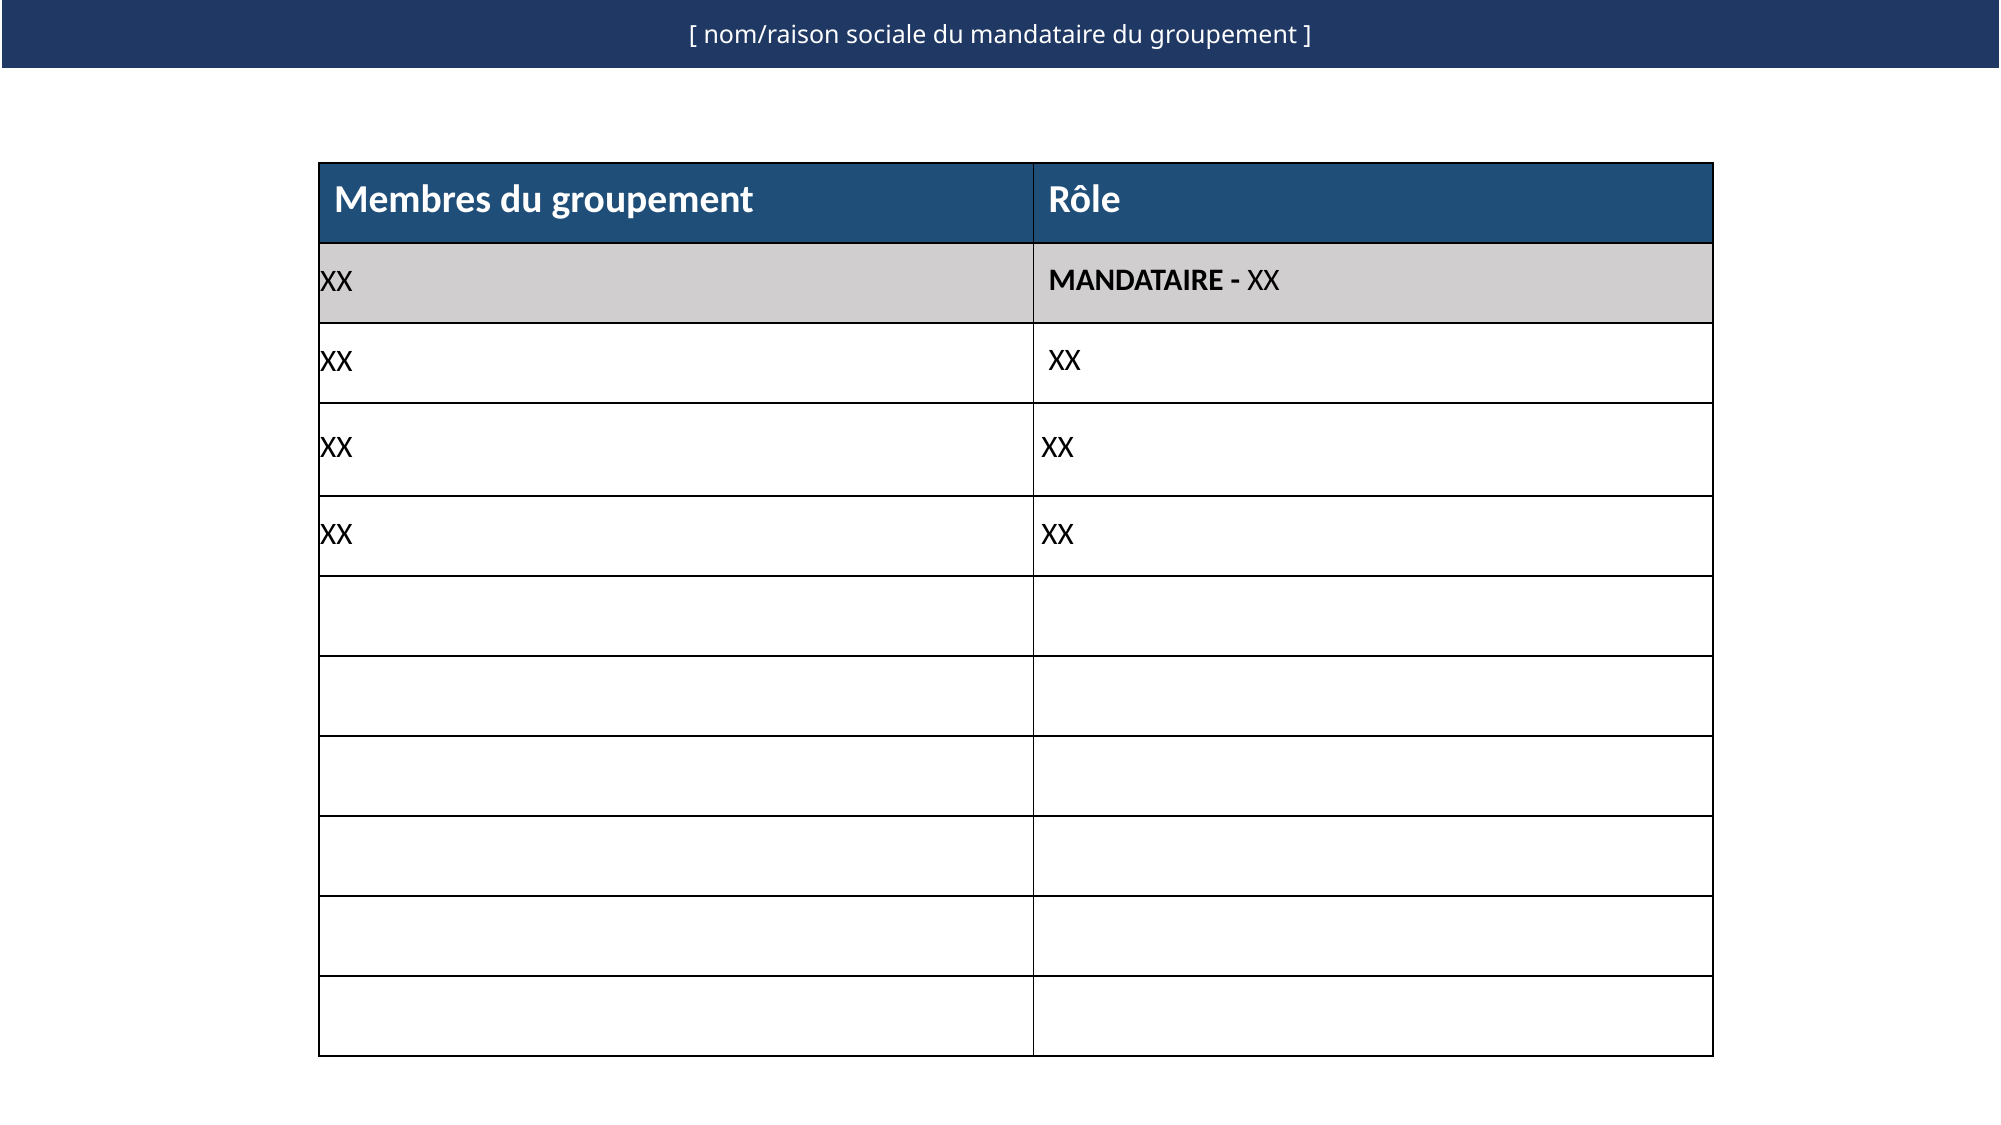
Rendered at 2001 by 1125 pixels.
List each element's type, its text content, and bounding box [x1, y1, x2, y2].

table_cell [1034, 737, 1712, 815]
table_cell [320, 657, 1033, 735]
table_cell MANDATAIRE - XX [1034, 244, 1712, 322]
table_cell XX [320, 404, 1033, 495]
table_cell XX [1034, 324, 1712, 402]
table_cell XX [320, 497, 1033, 575]
table_cell XX [320, 324, 1033, 402]
table_cell [320, 737, 1033, 815]
table_cell XX [320, 244, 1033, 322]
table_header [ nom/raison sociale du mandataire du groupement ] [2, 0, 1999, 68]
table_cell [320, 577, 1033, 655]
table_cell XX [1034, 404, 1712, 495]
table_cell [1034, 897, 1712, 975]
table_header Membres du groupement [320, 164, 1033, 242]
table_cell [1034, 977, 1712, 1055]
table_cell [1034, 577, 1712, 655]
table_cell [320, 897, 1033, 975]
table_cell XX [1034, 497, 1712, 575]
table_cell [1034, 817, 1712, 895]
table_cell [320, 817, 1033, 895]
table_cell [320, 977, 1033, 1055]
table_header Rôle [1034, 164, 1712, 242]
table_cell [1034, 657, 1712, 735]
